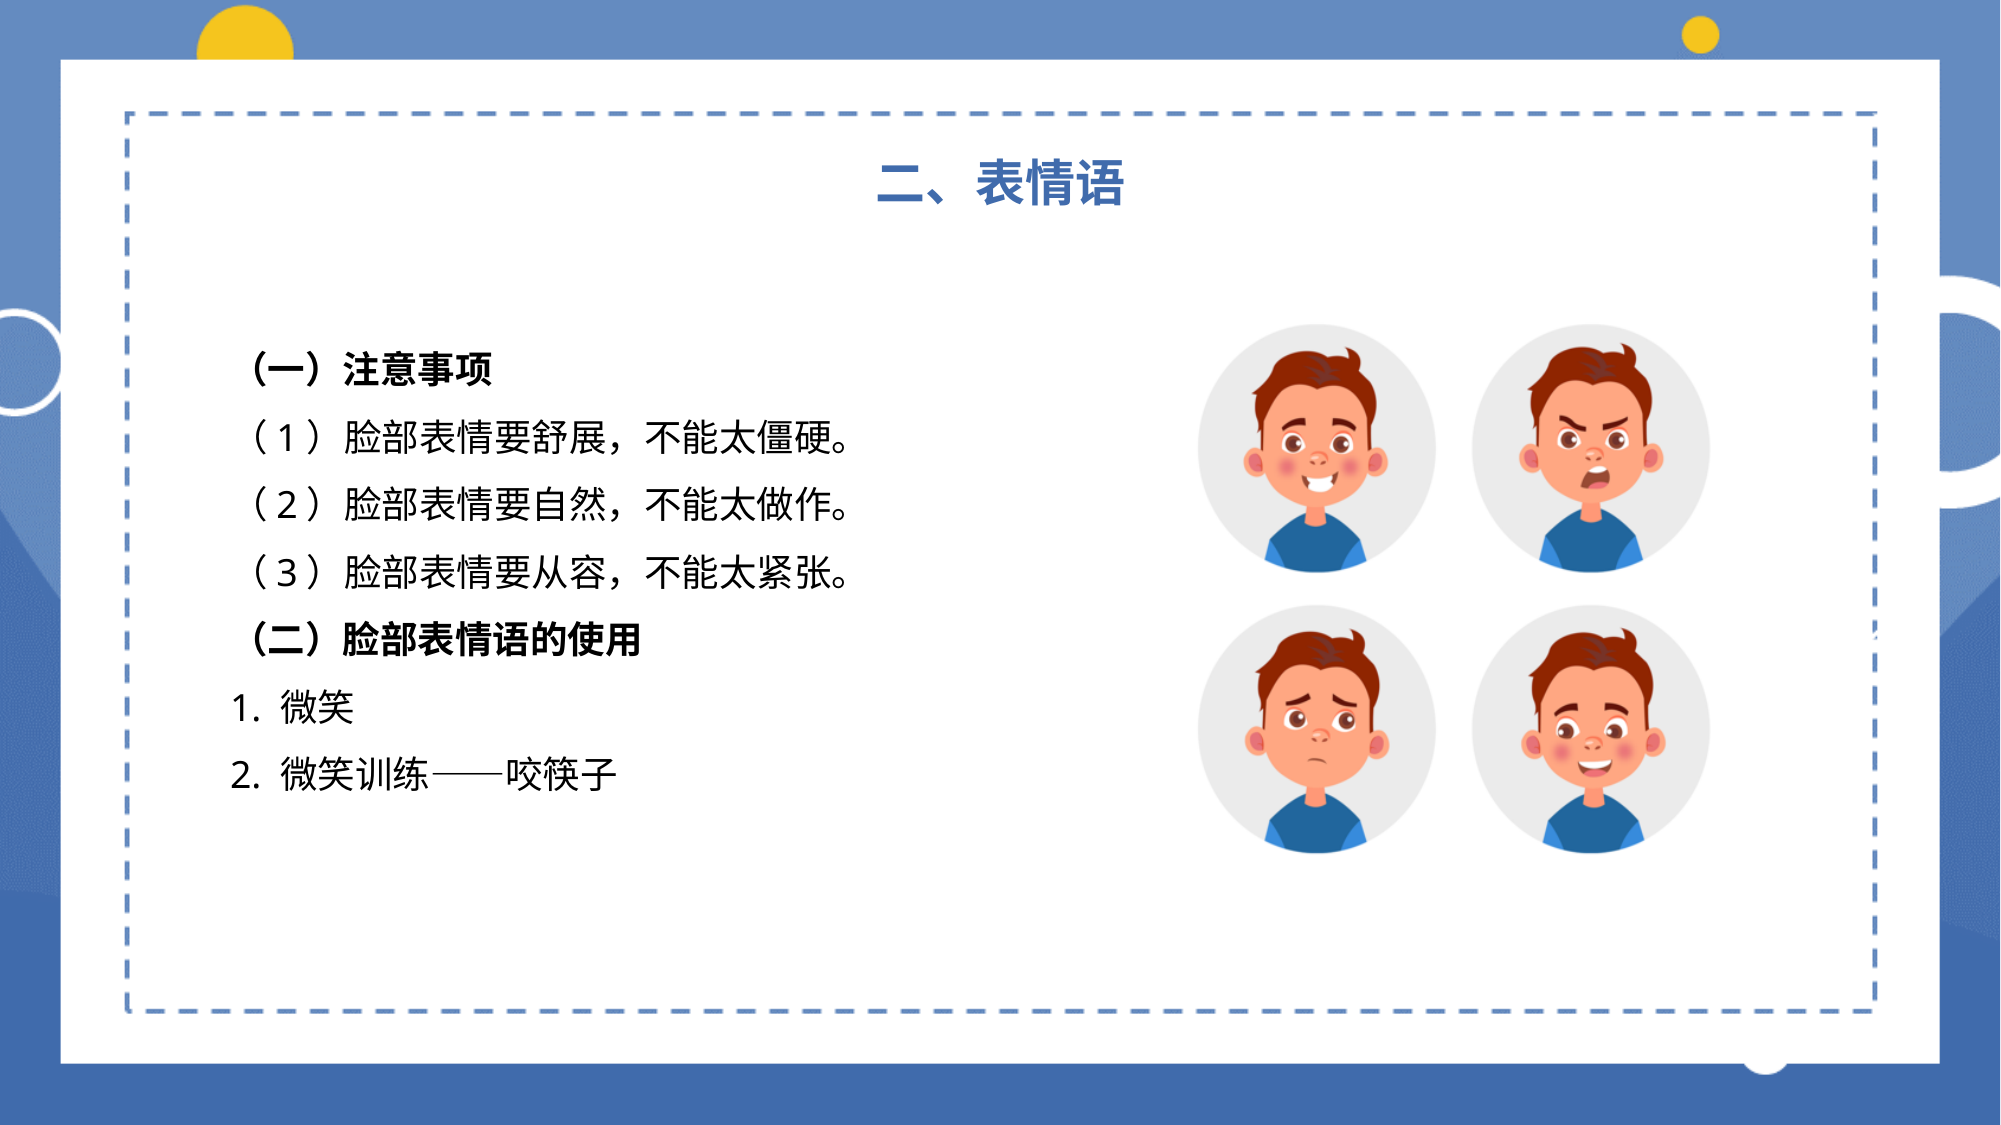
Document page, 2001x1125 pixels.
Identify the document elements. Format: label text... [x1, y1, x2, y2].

text_box （一）注意事项 （1）脸部表情要舒展，不能太僵硬。 （2）脸部表情要自然，不能太做作。 （3）脸部表情要从容，不能太紧张。 （二）脸部表情语的使用 1. 微笑 2. 微笑训练——咬筷子 [215, 316, 1017, 804]
picture [0, 0, 2001, 1125]
text_box 二、表情语 [860, 144, 1140, 220]
